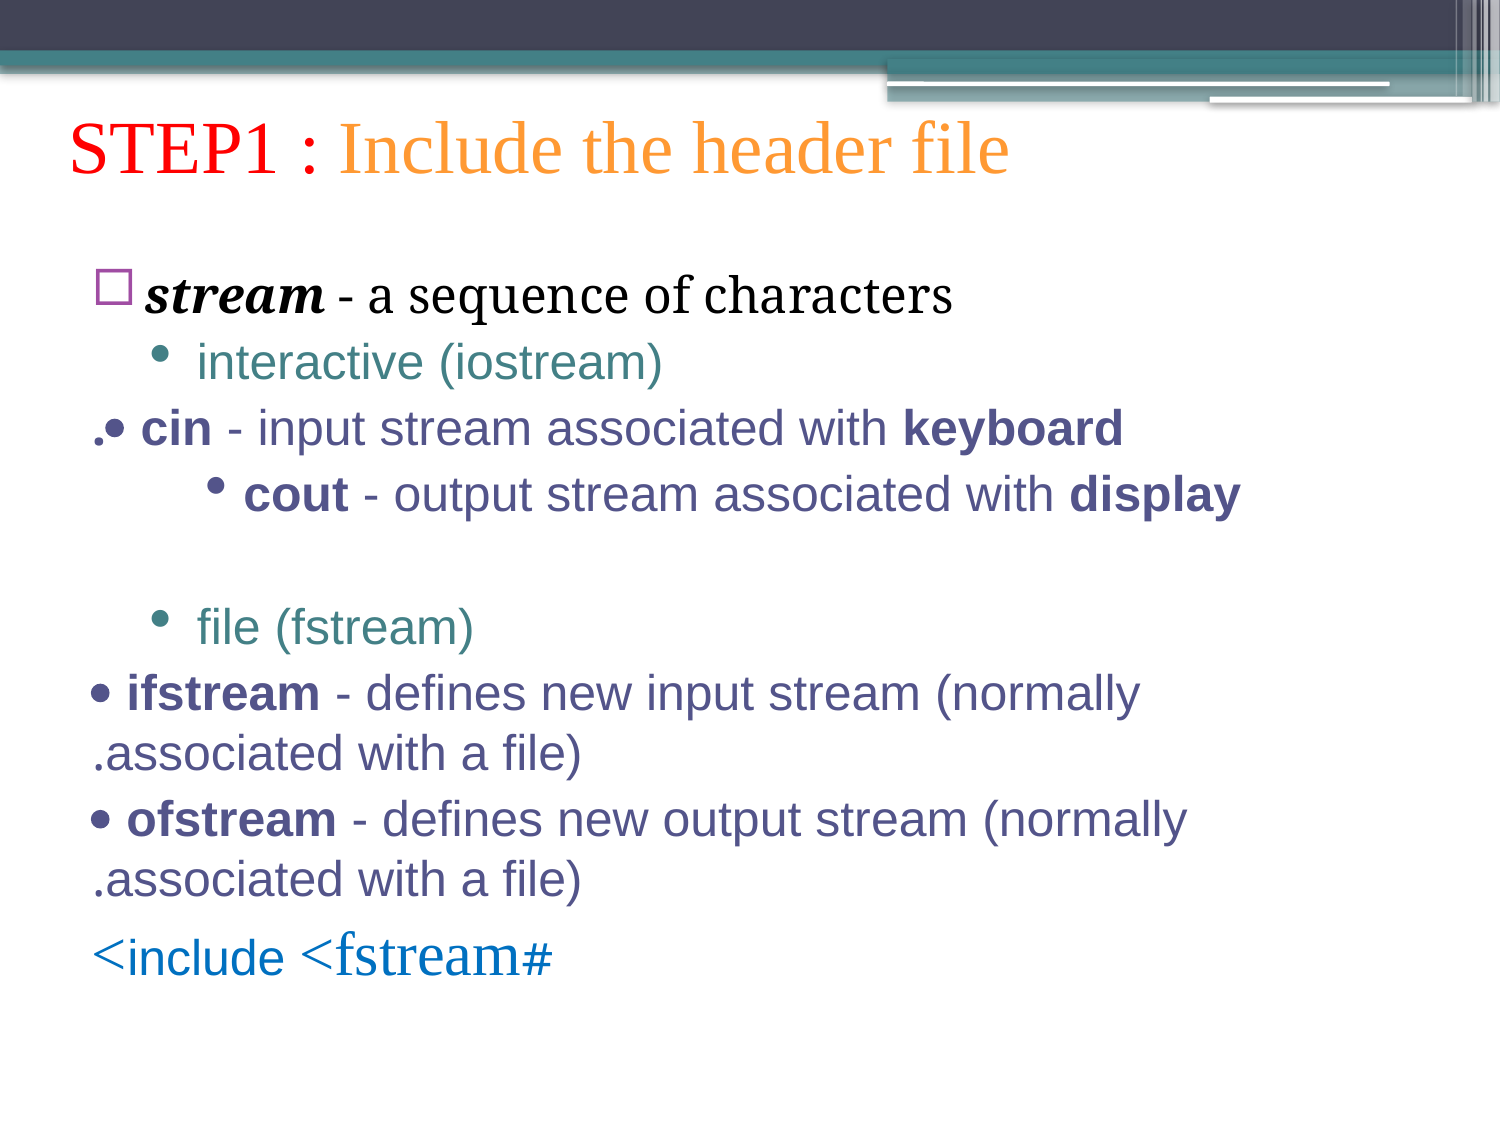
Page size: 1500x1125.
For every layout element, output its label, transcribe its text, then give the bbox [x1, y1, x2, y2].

list stream - a sequence of characters interactive (iostream)  cin - input stream associated with keyboard. cout - output stream associated with display file (fstream)  ifstream - defines new input stream (normally associated with a file).  ofstream - defines new output stream (normally associated with a file). #include <fstream> [76, 255, 1427, 1031]
title STEP1 : Include the header file [53, 30, 1404, 197]
